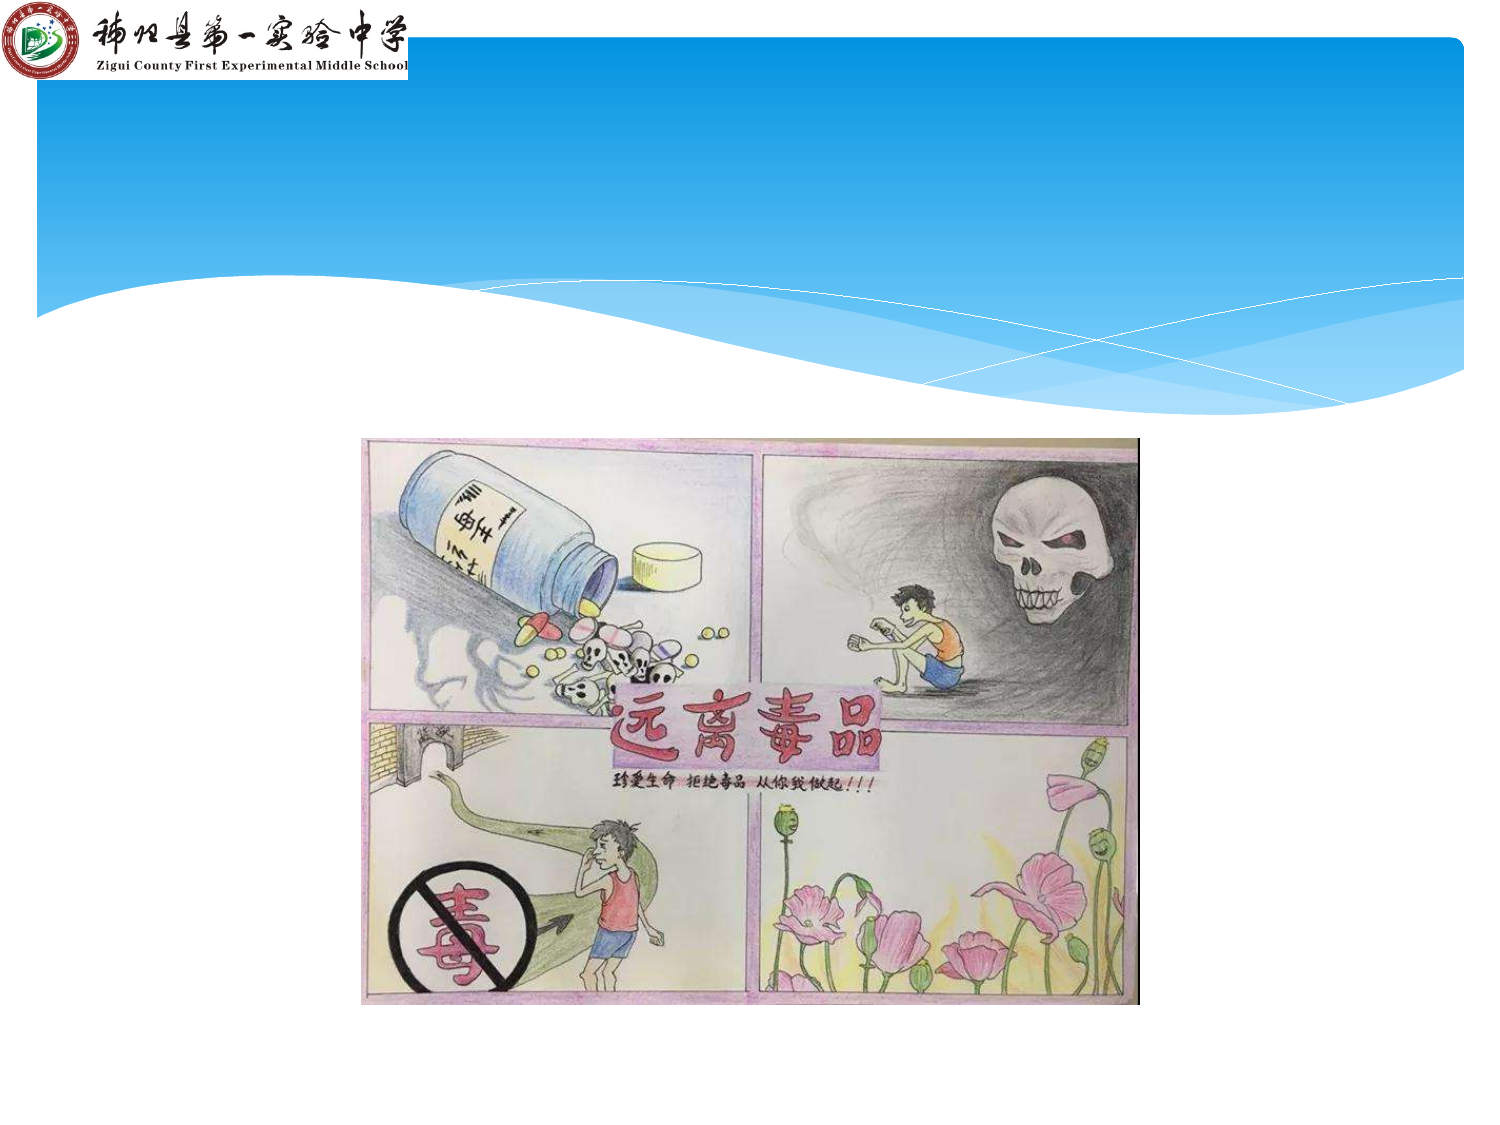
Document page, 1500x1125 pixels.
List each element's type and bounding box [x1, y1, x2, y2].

list [360, 438, 1141, 1006]
picture [0, 0, 408, 81]
